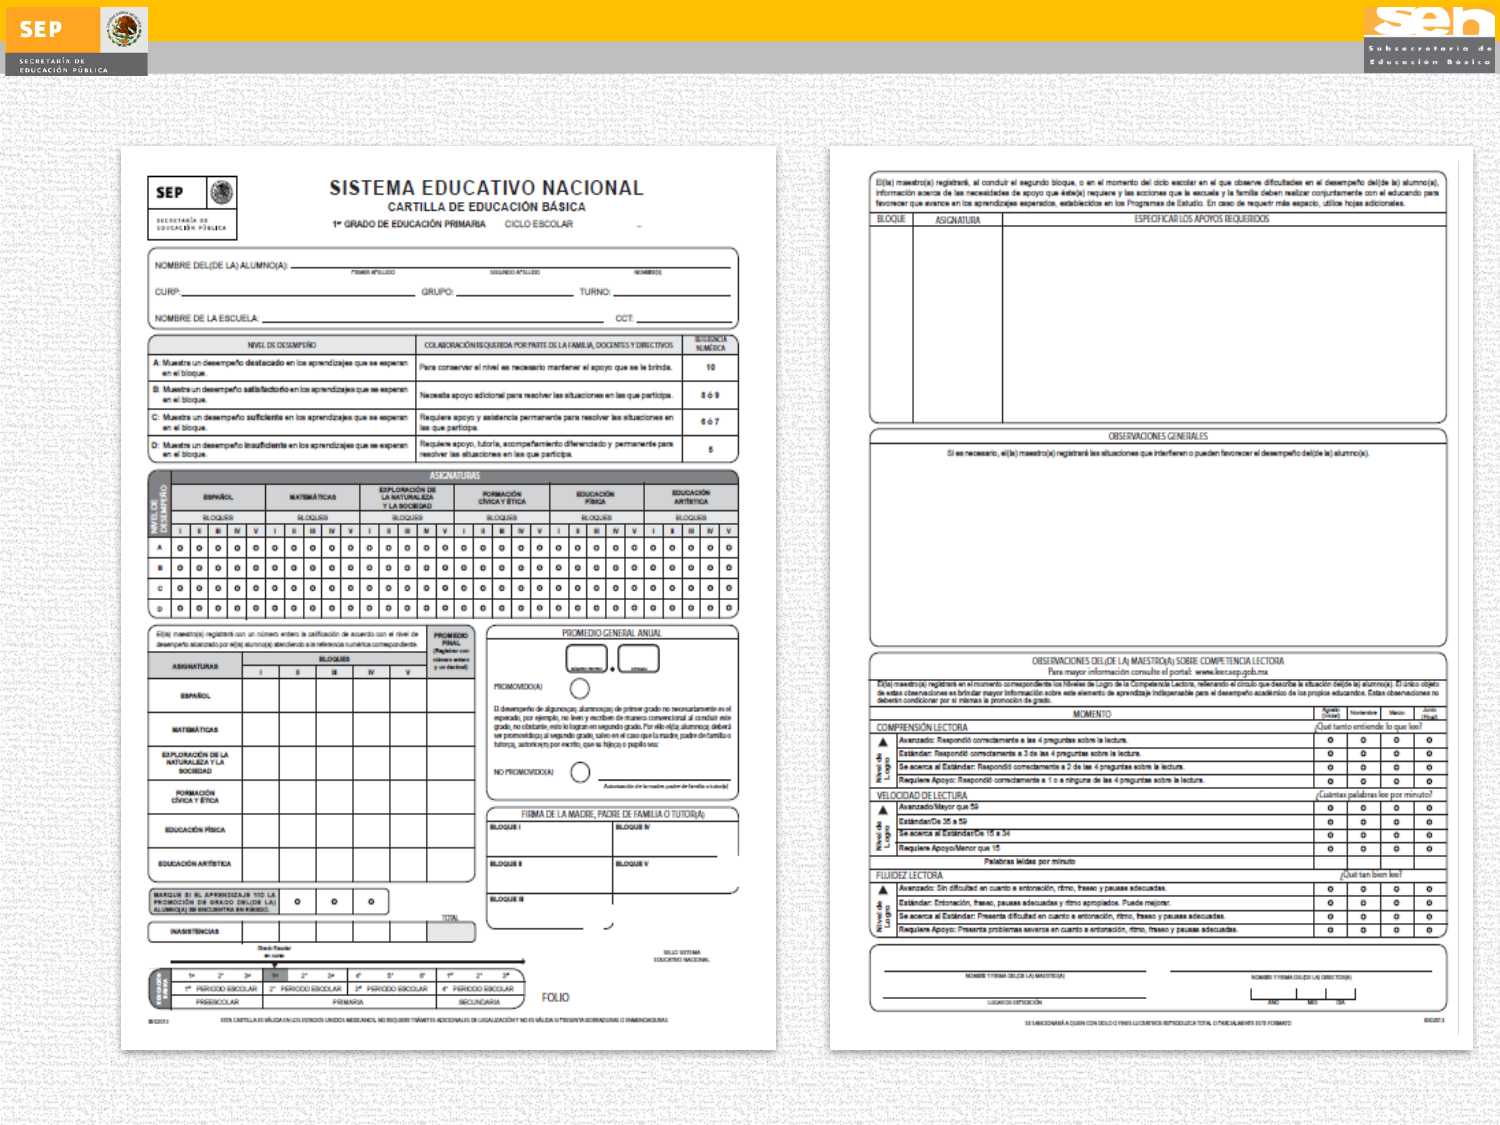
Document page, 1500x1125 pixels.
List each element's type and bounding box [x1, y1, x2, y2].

picture [1364, 7, 1495, 73]
picture [844, 160, 1459, 1036]
picture [135, 160, 763, 1036]
picture [5, 7, 148, 76]
